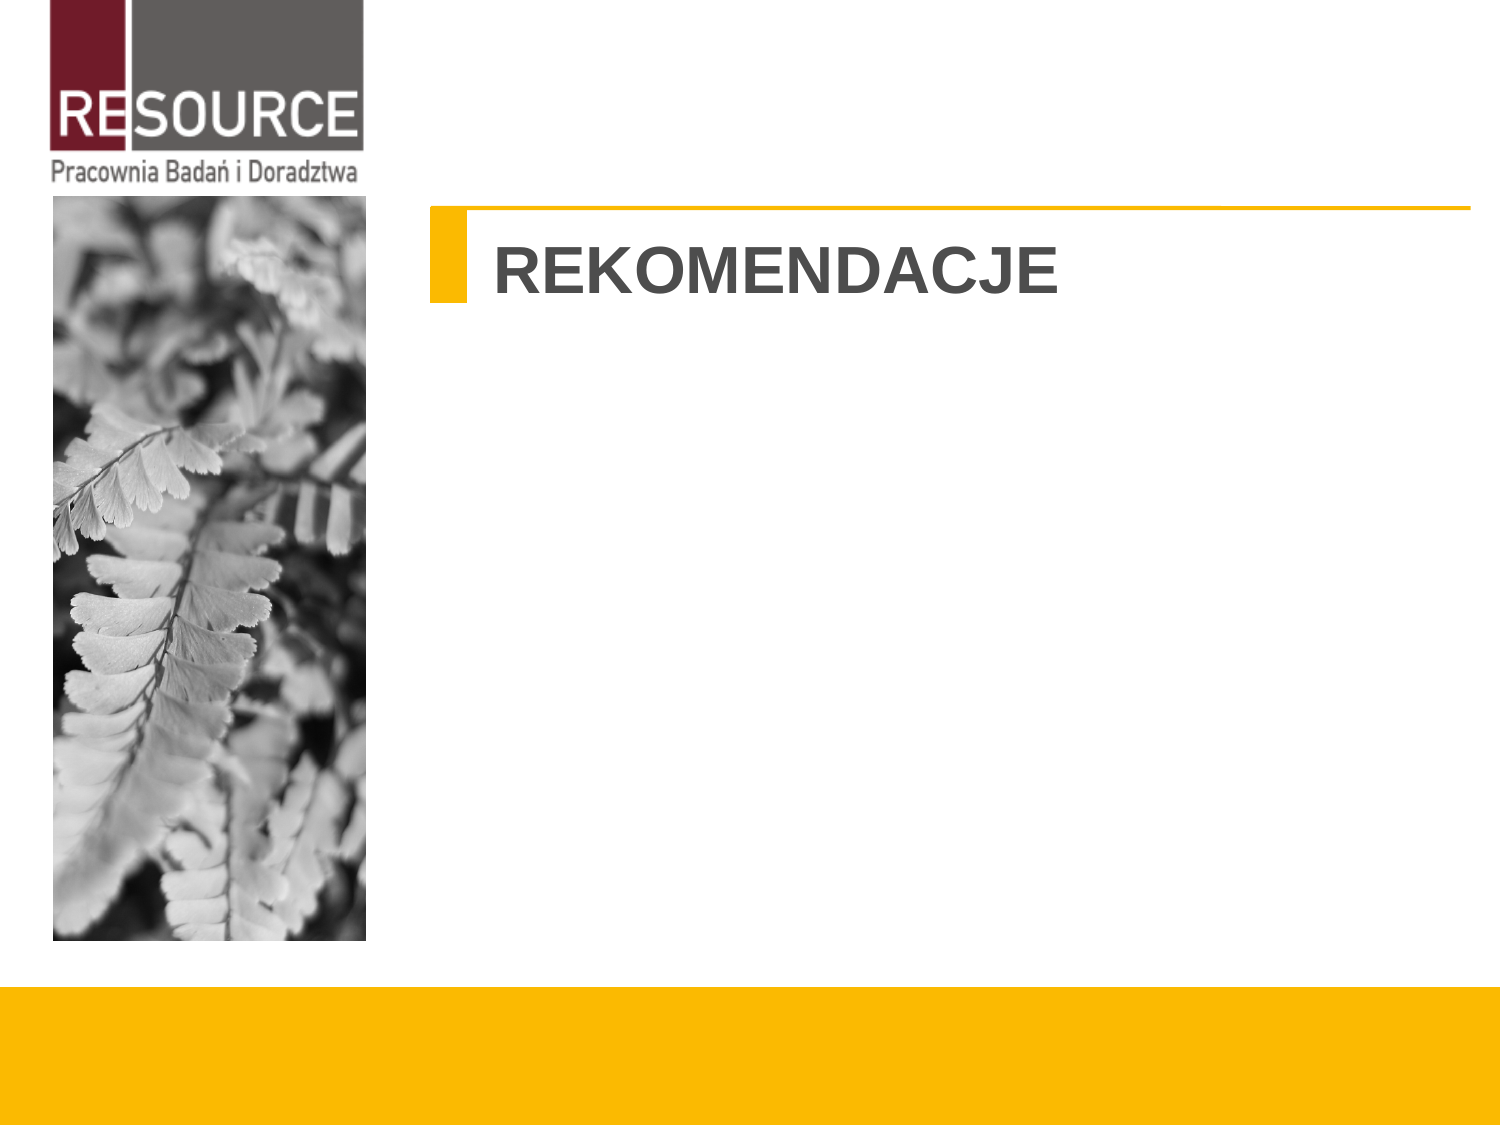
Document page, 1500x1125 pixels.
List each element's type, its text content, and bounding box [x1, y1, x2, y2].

picture [52, 196, 367, 941]
text_box REKOMENDACJE [478, 219, 1471, 587]
text_box [0, 987, 1500, 1125]
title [40, 0, 373, 194]
text_box [430, 208, 467, 303]
